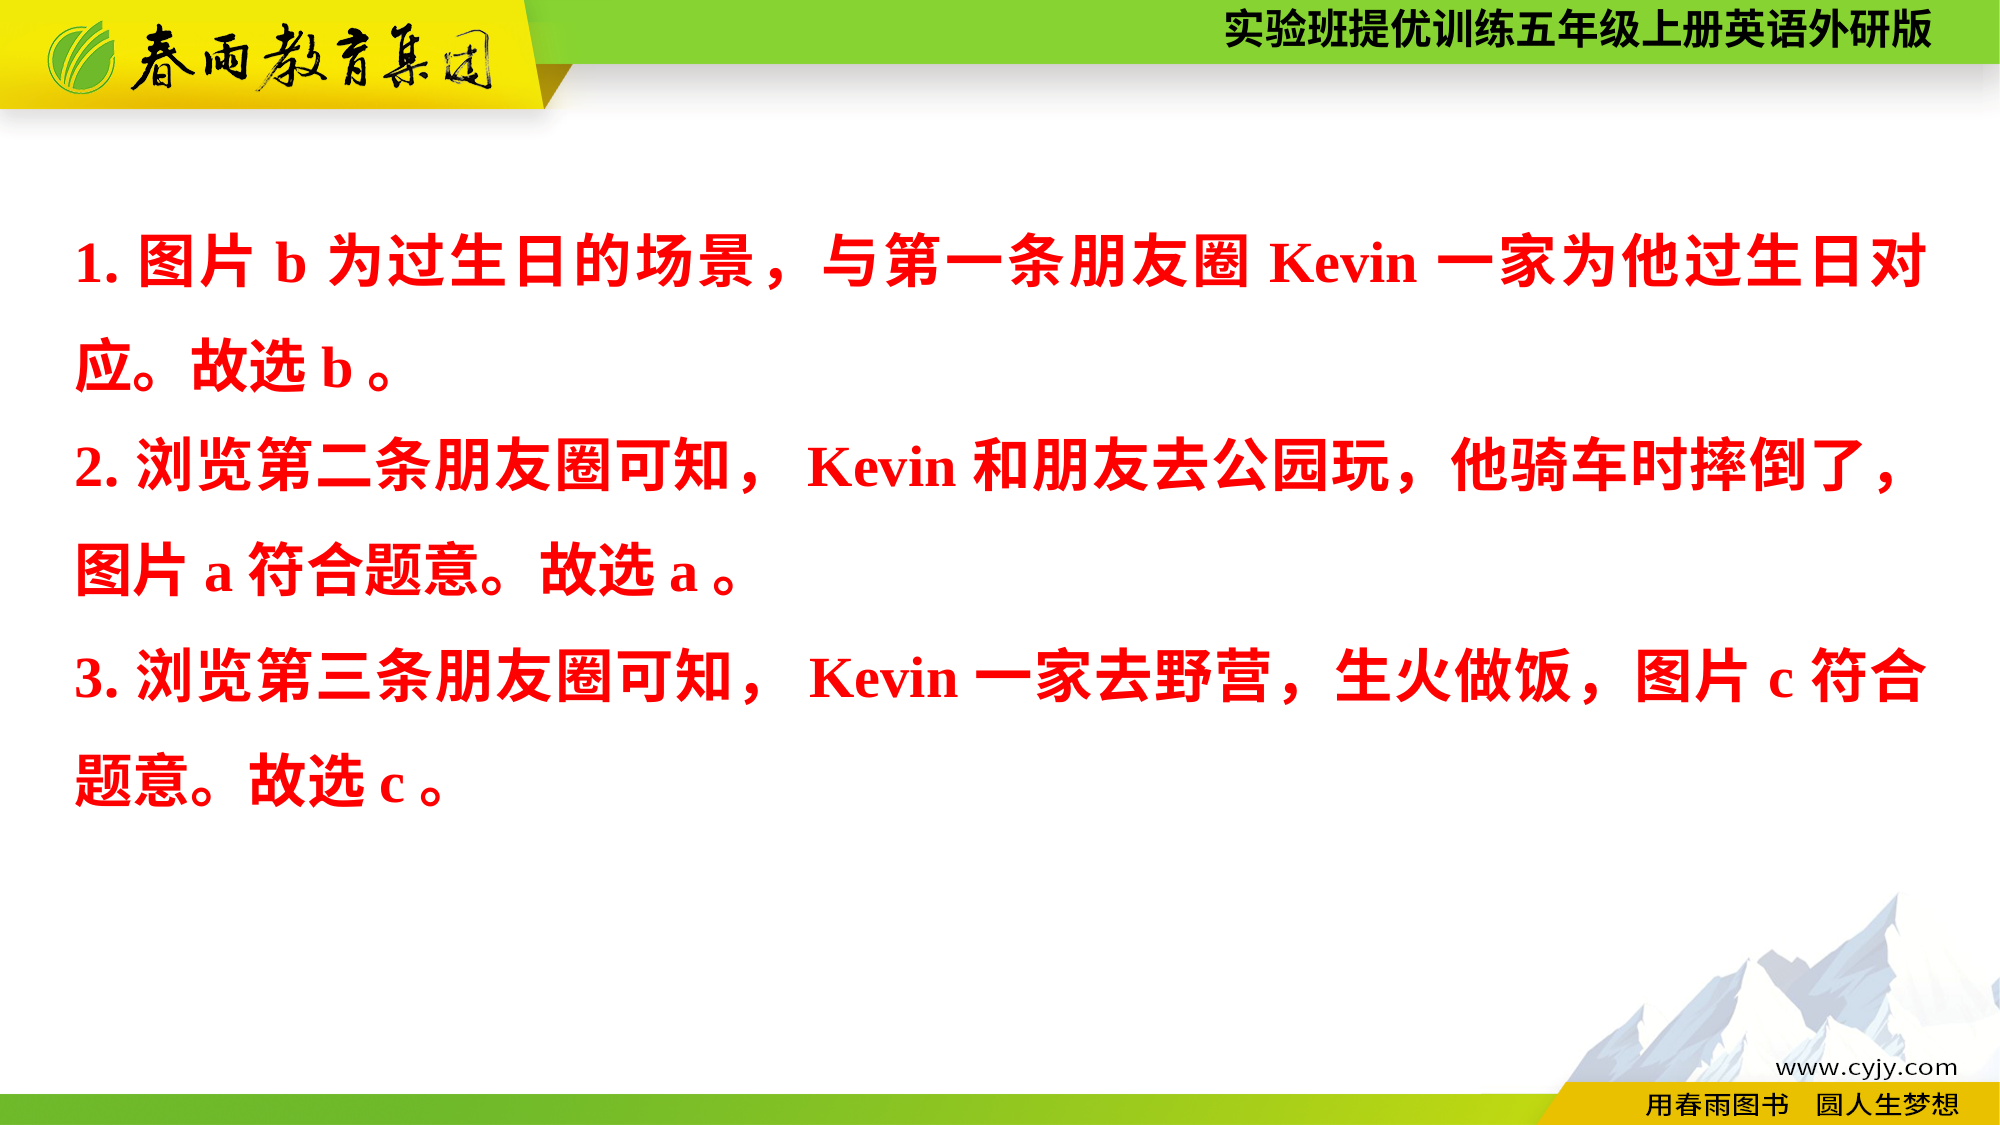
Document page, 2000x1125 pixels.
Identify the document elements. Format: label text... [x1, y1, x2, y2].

picture [0, 0, 2000, 1125]
text_box 2.浏览第二条朋友圈可知，Kevin和朋友去公园玩，他骑车时摔倒了，图片a符合题意。故选a。 [59, 385, 1944, 596]
list 1.图片b为过生日的场景，与第一条朋友圈Kevin一家为他过生日对应。故选b。 [59, 181, 1944, 385]
text_box 3.浏览第三条朋友圈可知，Kevin一家去野营，生火做饭，图片c符合题意。故选c。 [59, 596, 1944, 822]
